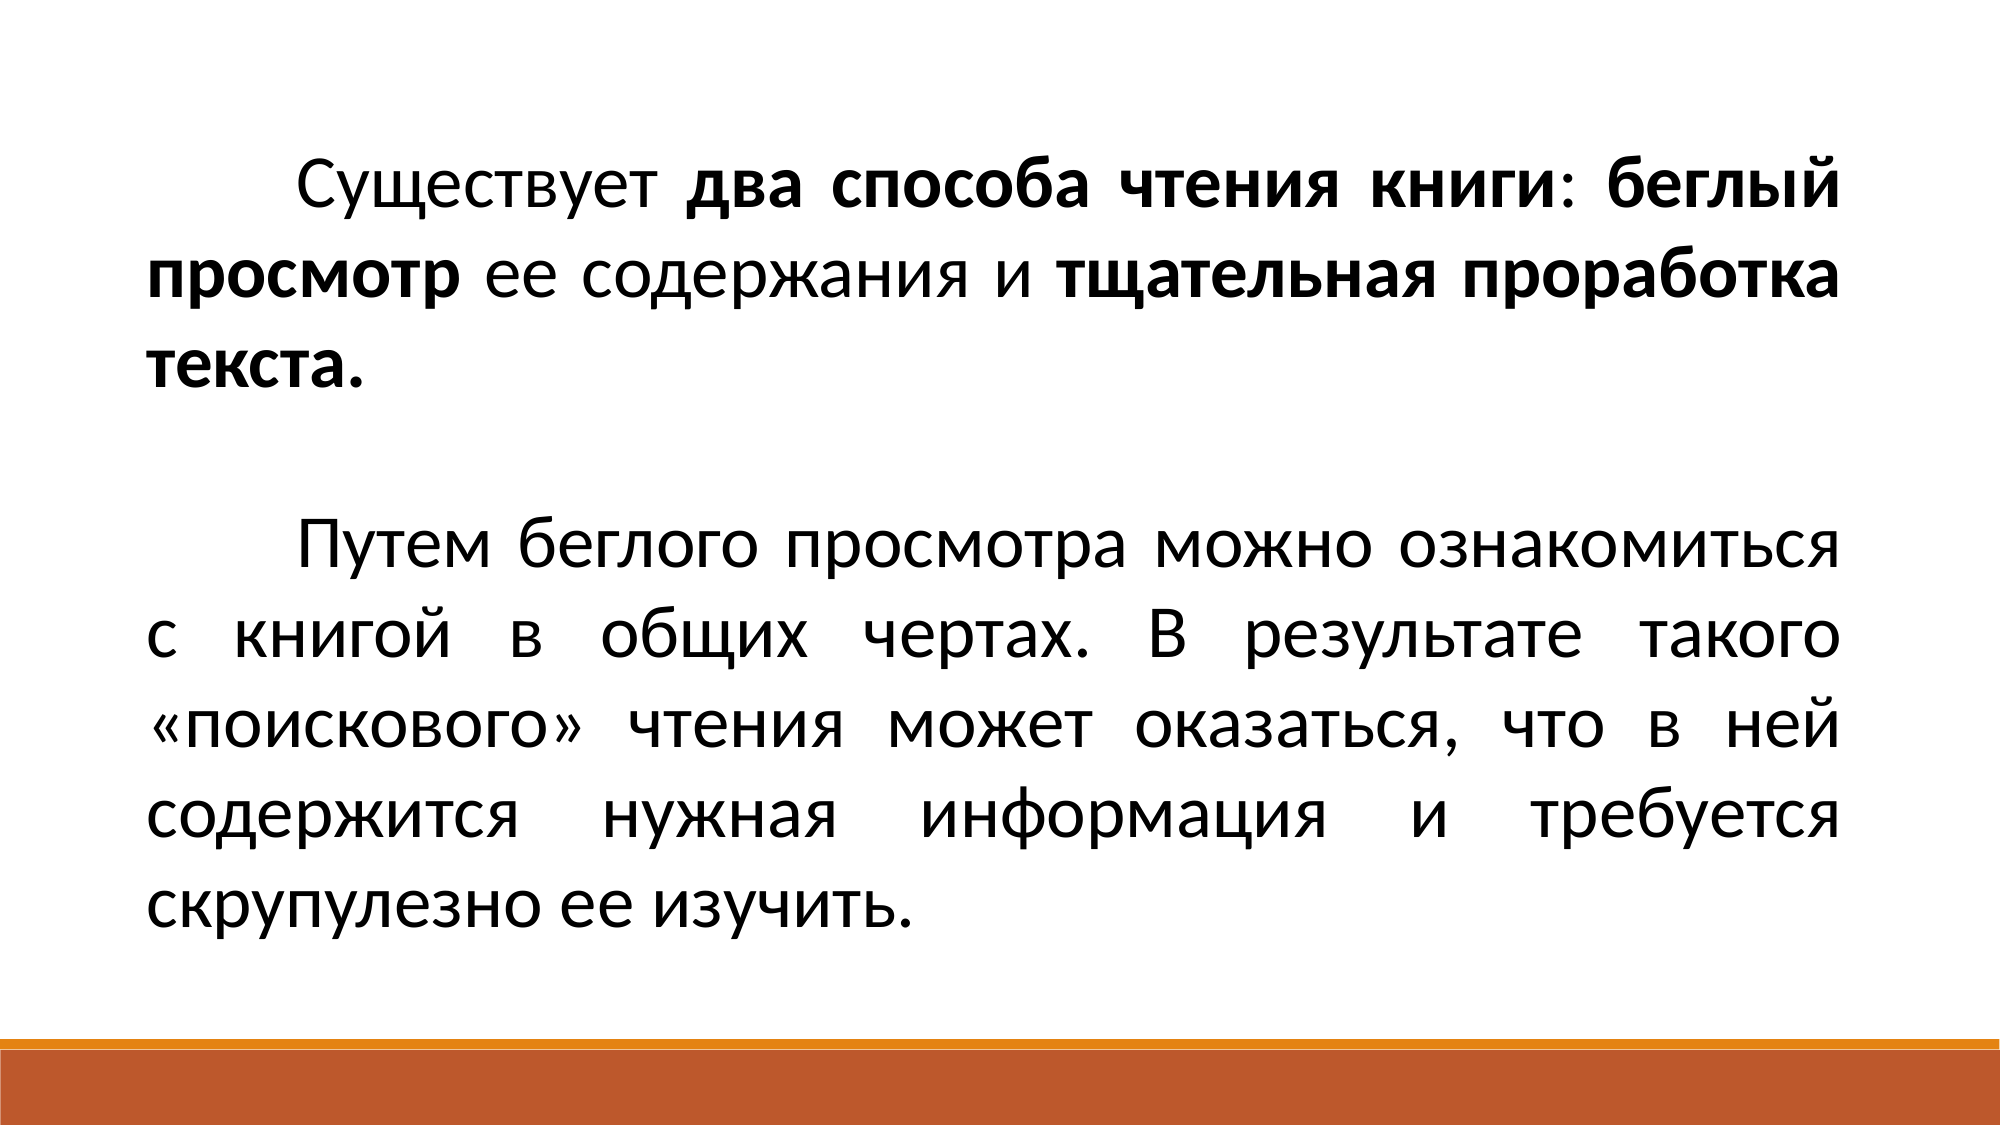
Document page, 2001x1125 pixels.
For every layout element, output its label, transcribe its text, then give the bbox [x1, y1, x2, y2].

text_box Существует два способа чтения книги: беглый просмотр ее содержания и тщательная проработка текста. Путем беглого просмотра можно ознакомиться с книгой в общих чертах. В результате такого «поискового» чтения может оказаться, что в ней содержится нужная информация и требуется скрупулезно ее изучить. [131, 125, 1857, 951]
